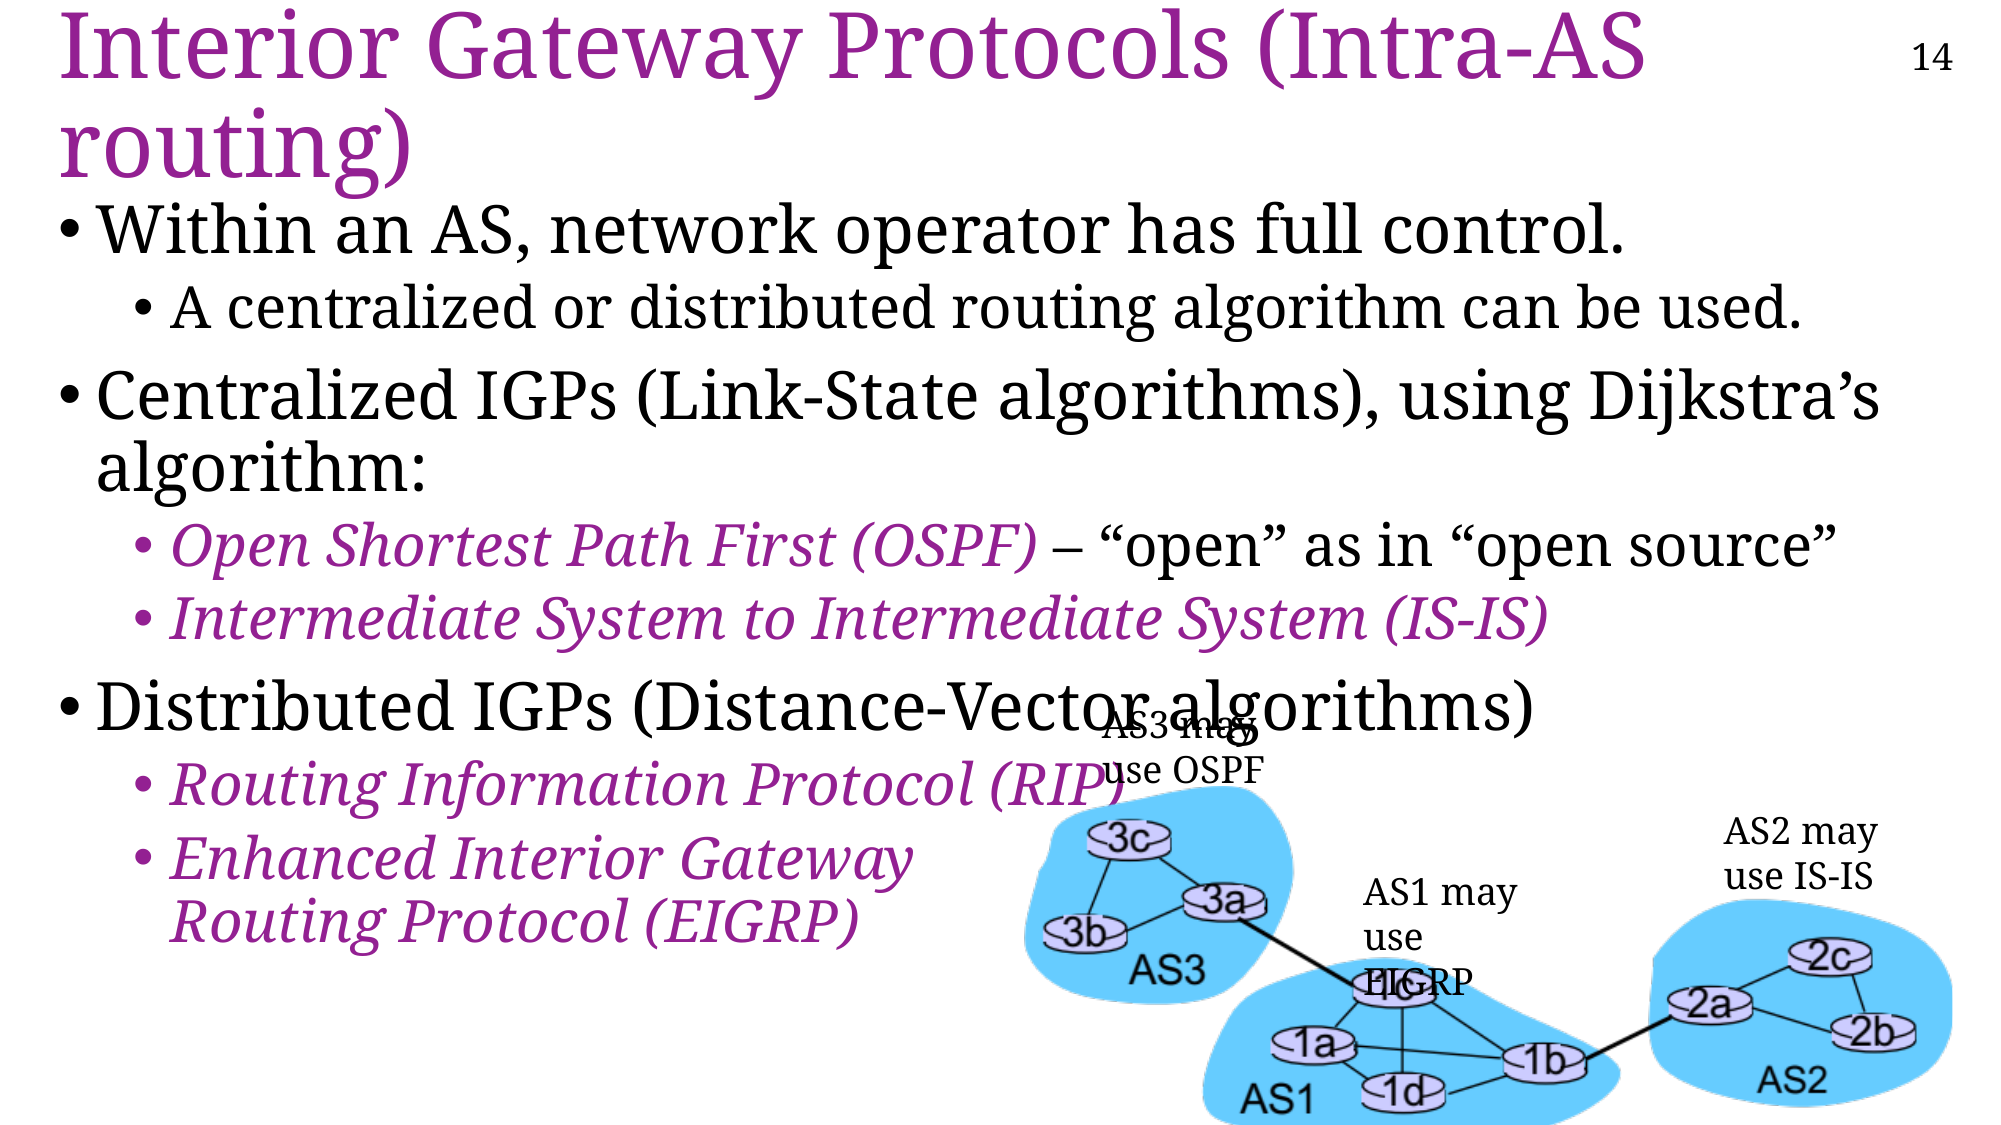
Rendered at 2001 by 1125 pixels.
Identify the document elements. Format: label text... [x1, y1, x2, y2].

text_box AS3 may use OSPF [1087, 693, 1297, 786]
title Interior Gateway Protocols (Intra-AS routing) [43, 25, 1953, 171]
list Within an AS, network operator has full control. A centralized or distributed routing algorithm can be used. Centralized IGPs (Link-State algorithms), using Dijkstra’s algorithm: Open Shortest Path First (OSPF) – “open” as in “open source” Intermediate System to Intermediate System (IS-IS) Distributed IGPs (Distance-Vector algorithms) Routing Information Protocol (RIP) Enhanced Interior Gateway Routing Protocol (EIGRP) [43, 188, 1953, 1106]
picture [1023, 786, 1953, 1125]
